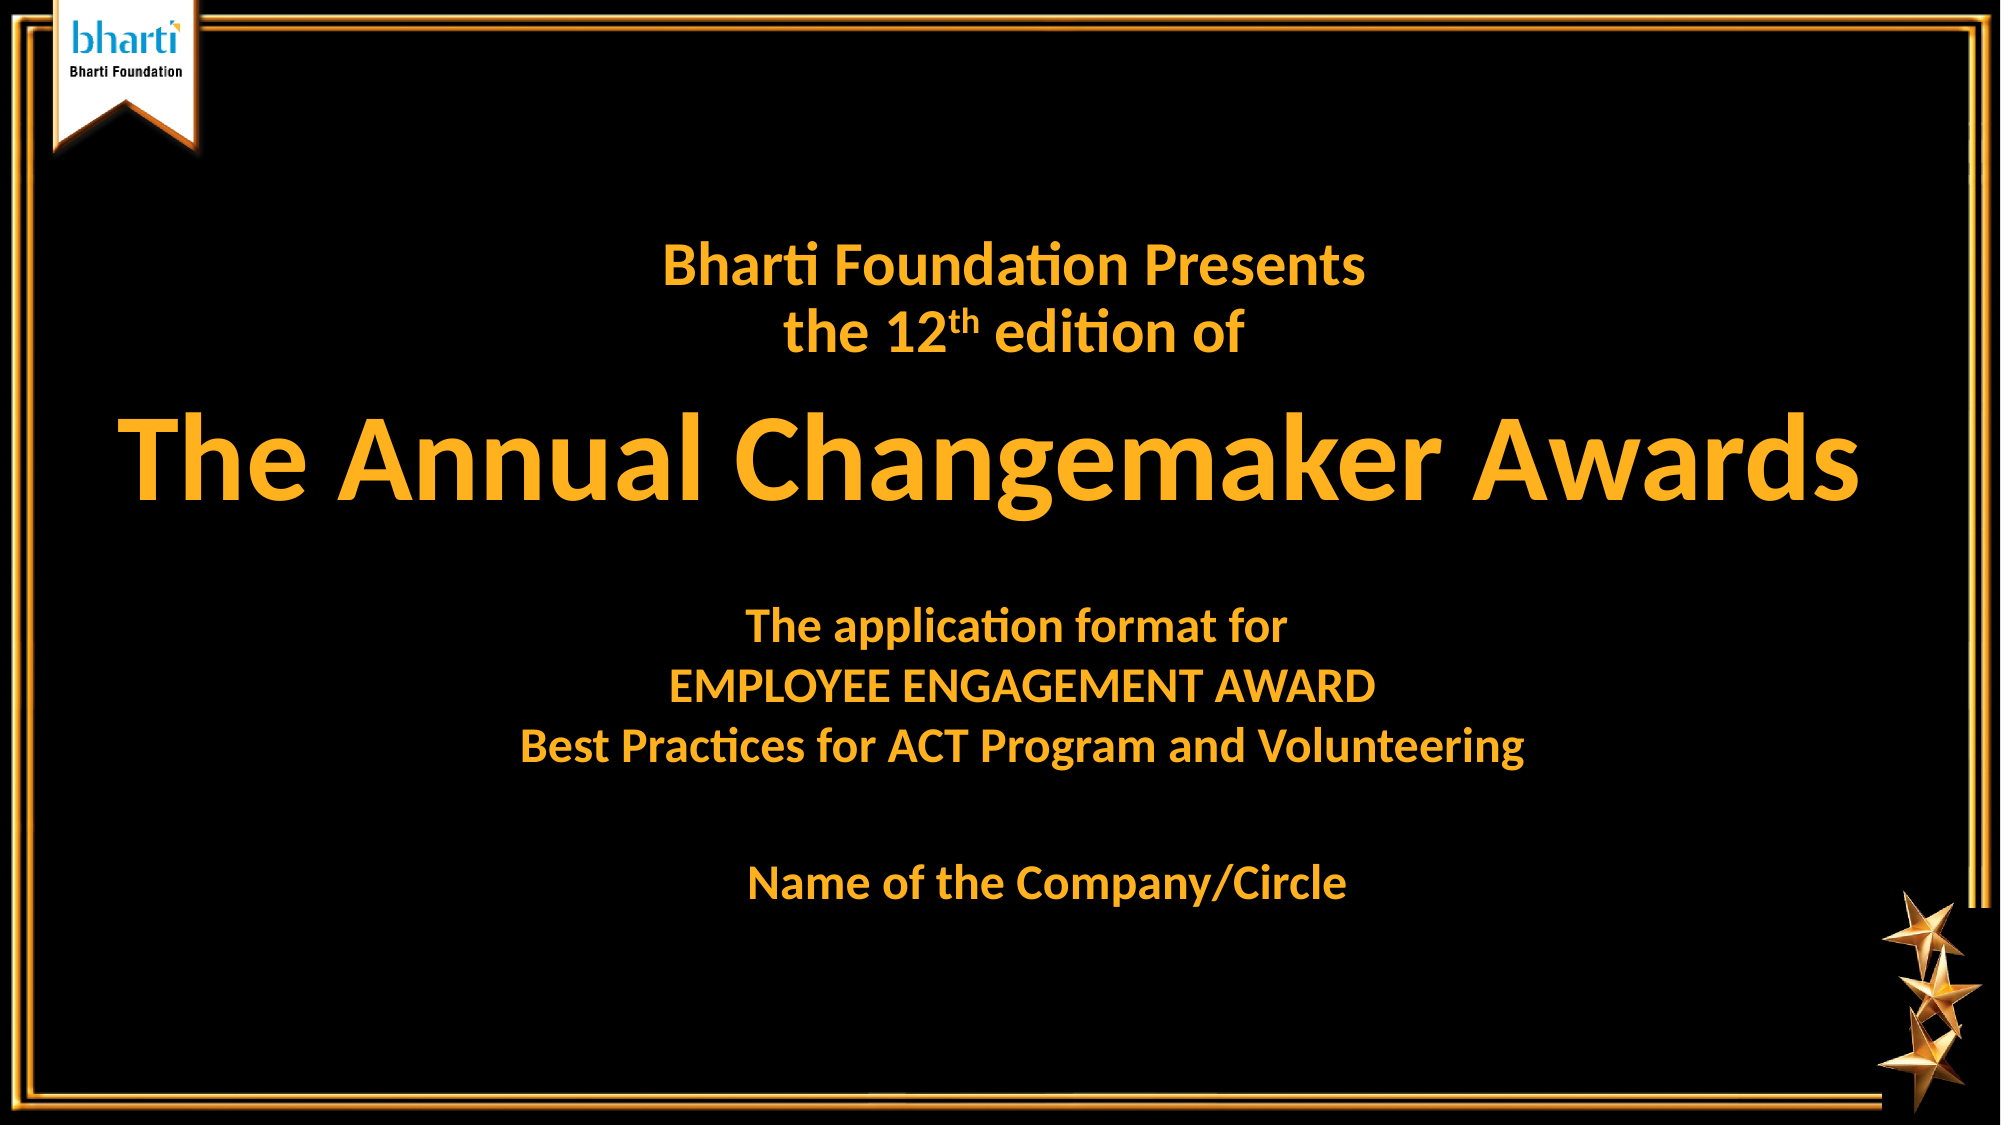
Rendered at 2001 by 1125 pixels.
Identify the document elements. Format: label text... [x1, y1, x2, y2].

text_box The Annual Changemaker Awards [23, 368, 1985, 533]
picture [0, 0, 2001, 1125]
text_box The application format for EMPLOYEE ENGAGEMENT AWARD Best Practices for ACT Program and Volunteering [86, 534, 1959, 780]
table_header Name of the Company/Circle [592, 862, 1503, 922]
title Bharti Foundation Presents the 12th edition of [159, 197, 1885, 368]
